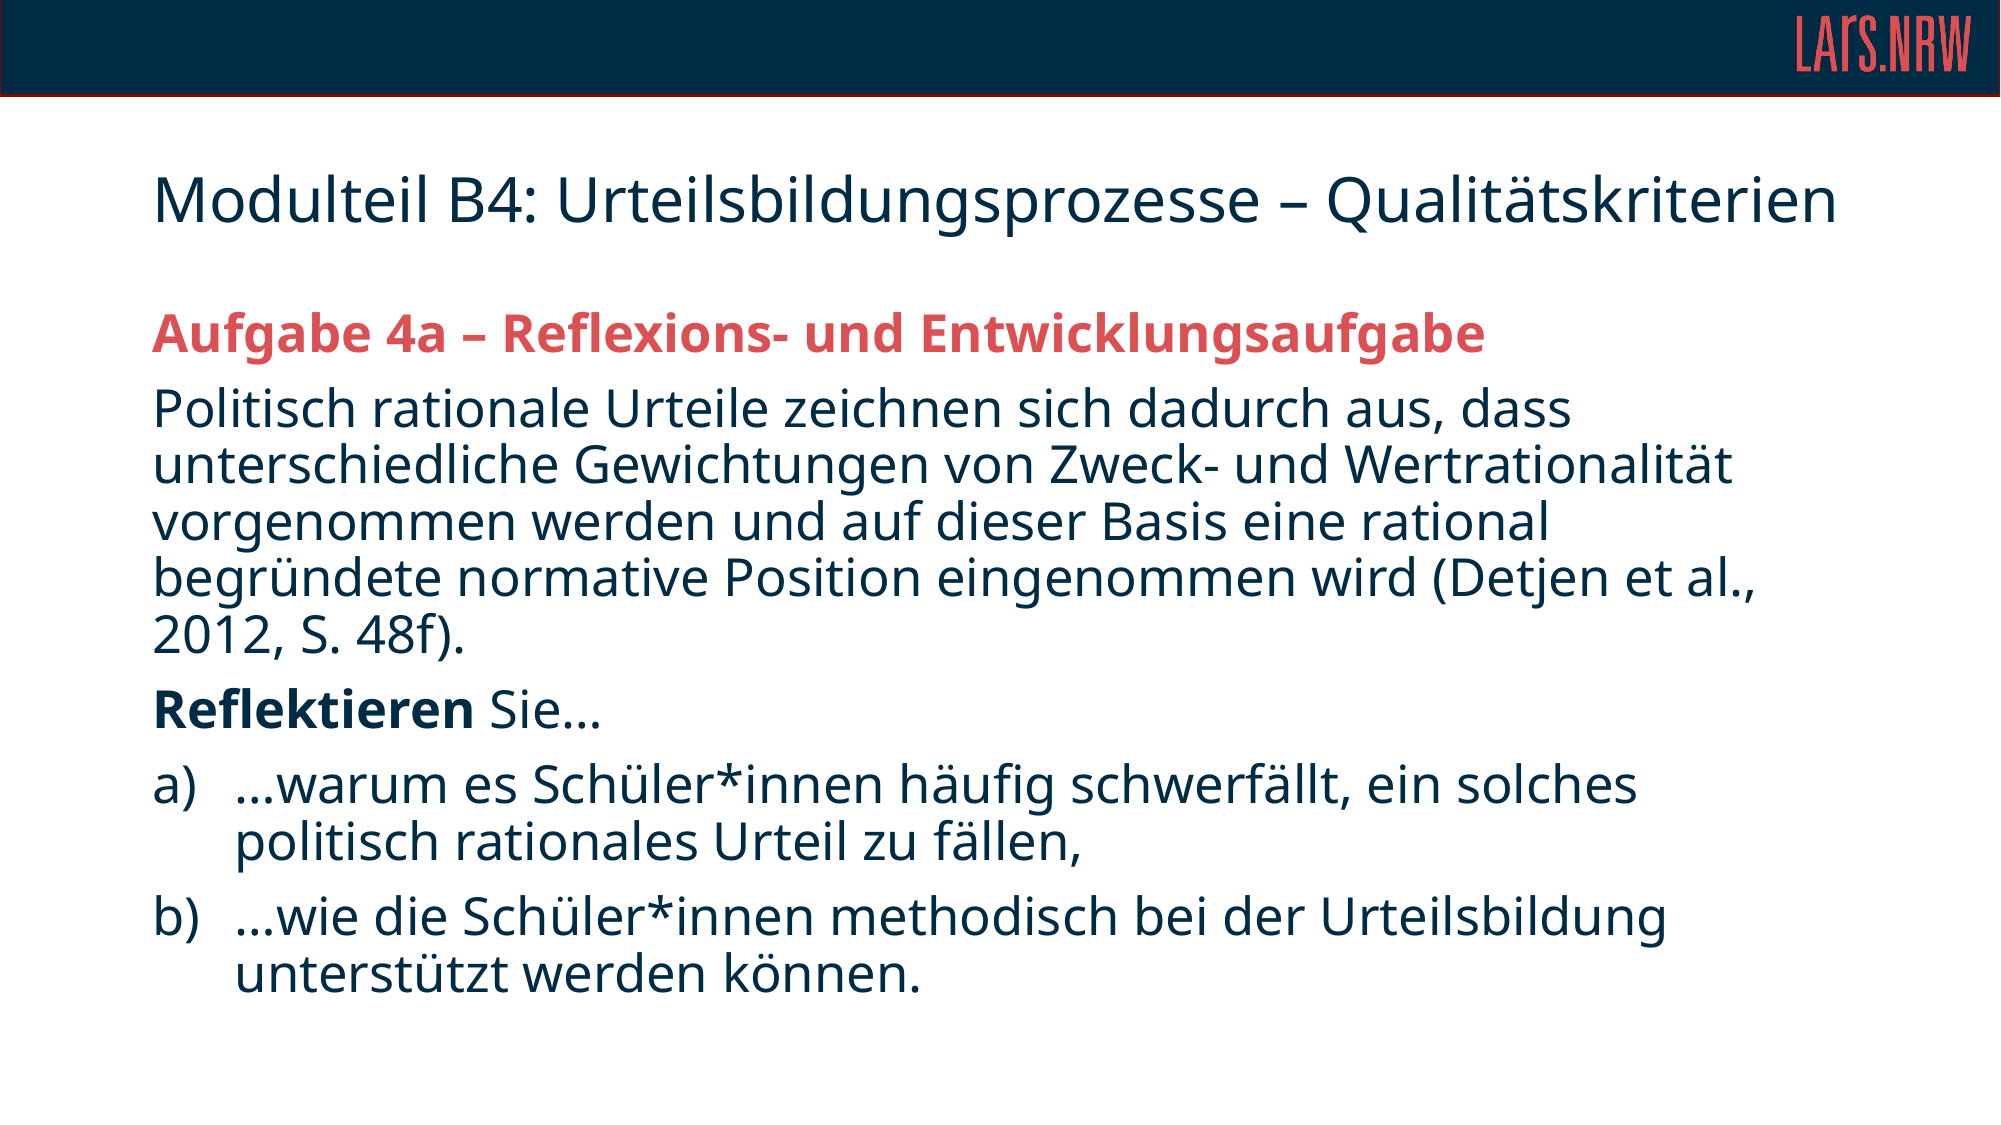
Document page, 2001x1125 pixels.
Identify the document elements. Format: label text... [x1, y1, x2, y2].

picture [1779, 3, 1977, 86]
list Aufgabe 4a – Reflexions- und Entwicklungsaufgabe Politisch rationale Urteile zeichnen sich dadurch aus, dass unterschiedliche Gewichtungen von Zweck- und Wertrationalität vorgenommen werden und auf dieser Basis eine rational begründete normative Position eingenommen wird (Detjen et al., 2012, S. 48f). Reflektieren Sie… …warum es Schüler*innen häufig schwerfällt, ein solches politisch rationales Urteil zu fällen, …wie die Schüler*innen methodisch bei der Urteilsbildung unterstützt werden können. [137, 299, 1863, 1014]
title Modulteil B4: Urteilsbildungsprozesse – Qualitätskriterien [137, 128, 1863, 278]
